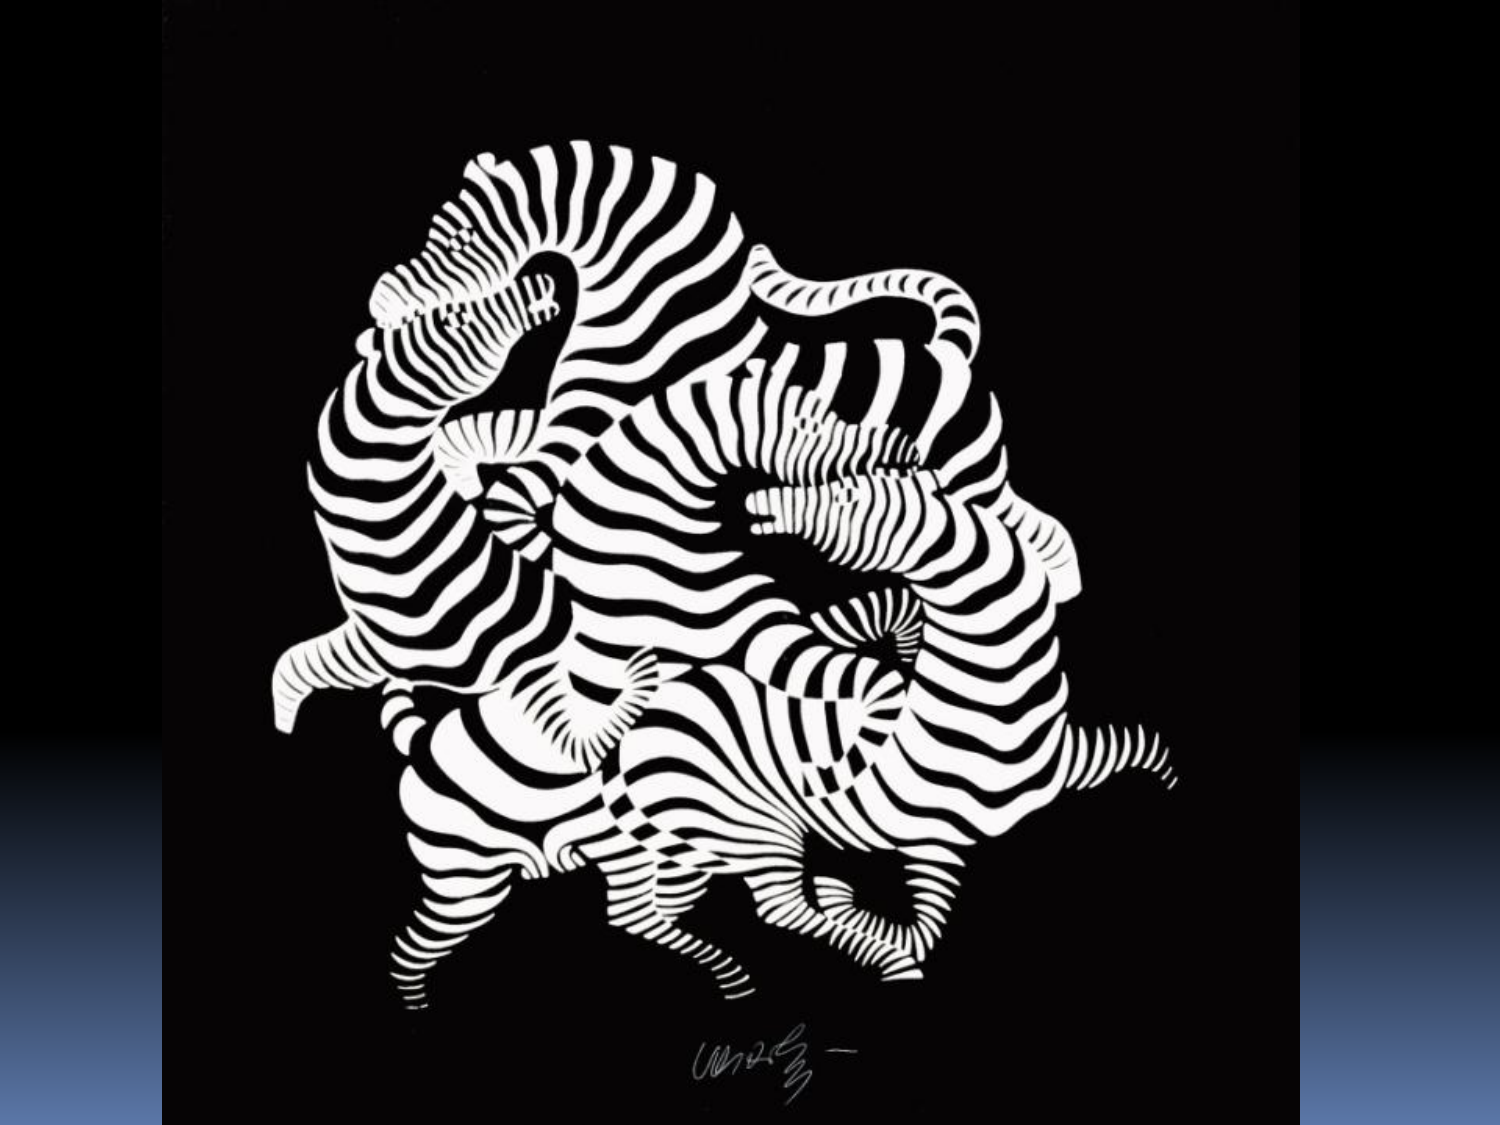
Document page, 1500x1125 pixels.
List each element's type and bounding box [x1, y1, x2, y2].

picture [161, 0, 1301, 1125]
